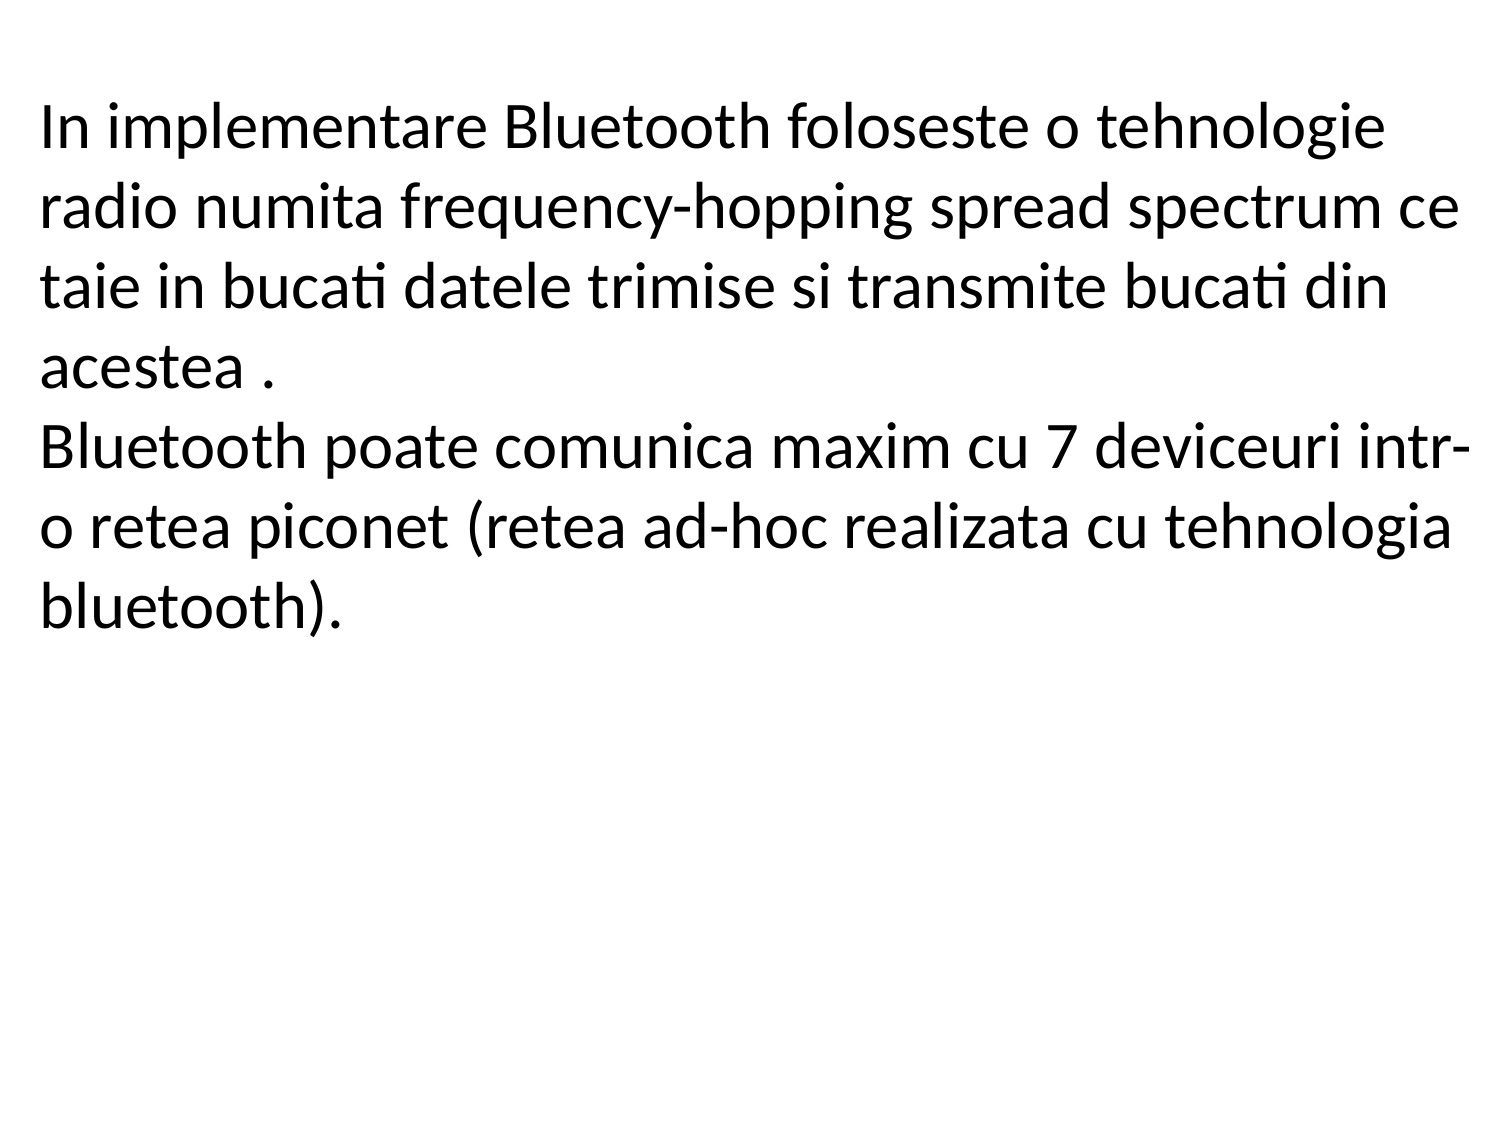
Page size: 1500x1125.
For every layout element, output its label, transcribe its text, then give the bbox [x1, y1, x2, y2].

text_box In implementare Bluetooth foloseste o tehnologie radio numita frequency-hopping spread spectrum ce taie in bucati datele trimise si transmite bucati din acestea . Bluetooth poate comunica maxim cu 7 deviceuri intr-o retea piconet (retea ad-hoc realizata cu tehnologia bluetooth). [24, 74, 1500, 740]
